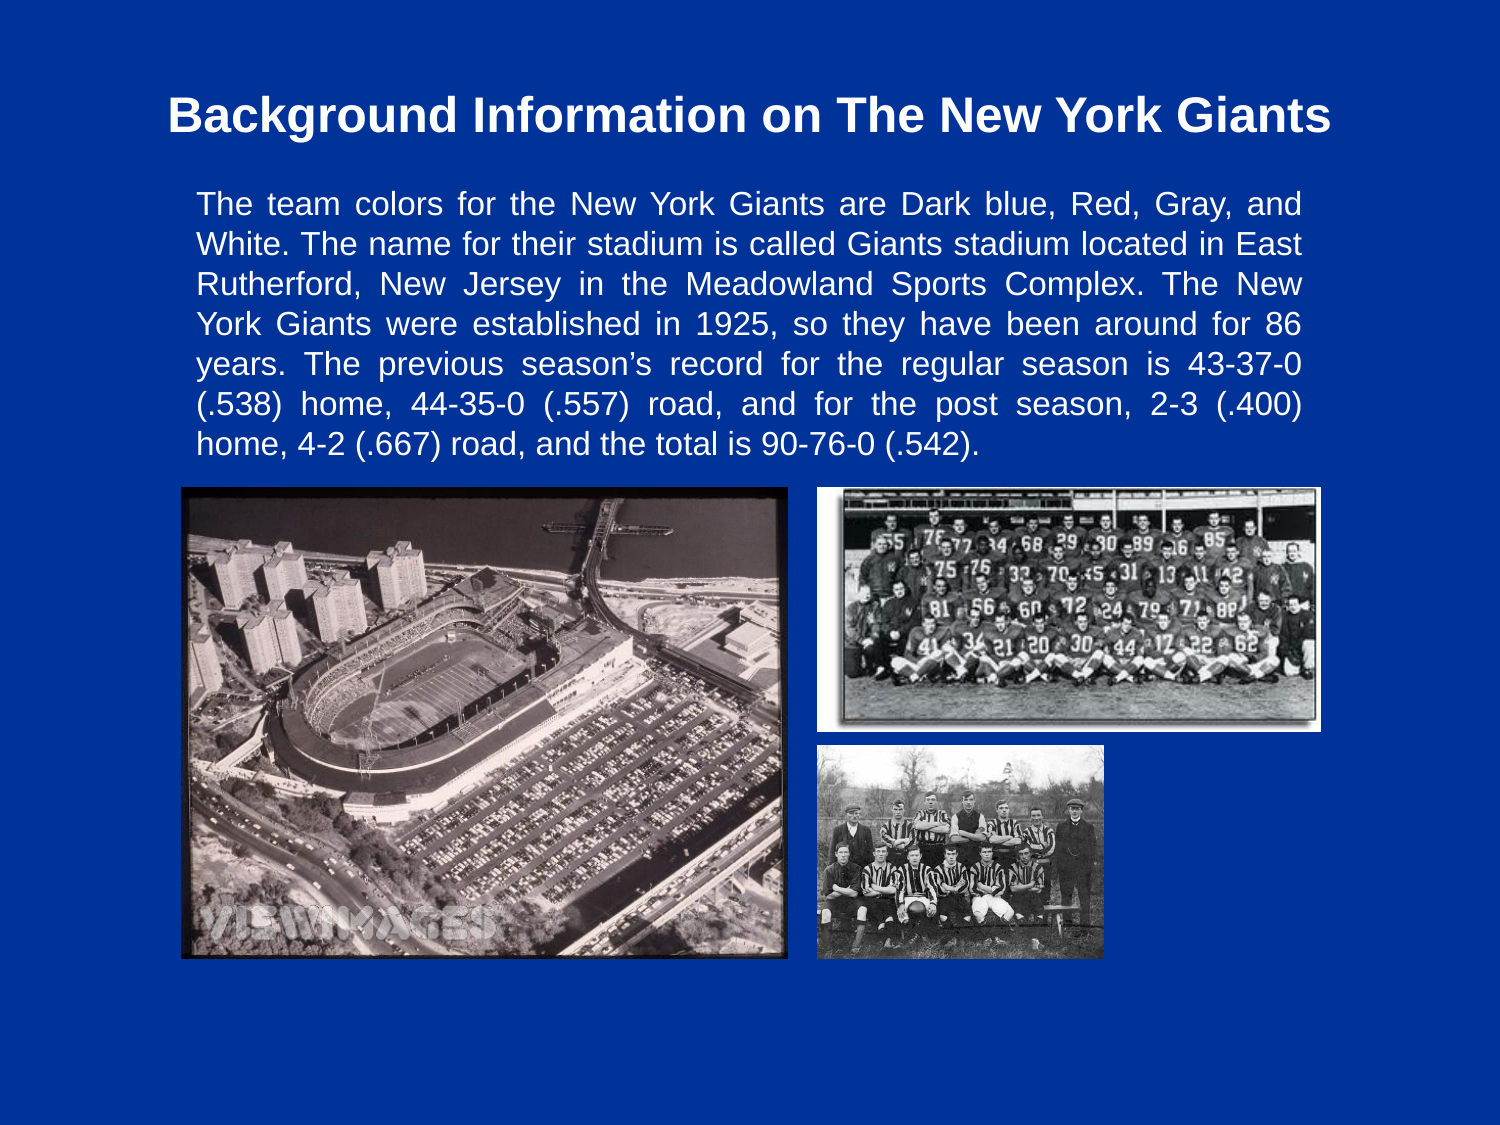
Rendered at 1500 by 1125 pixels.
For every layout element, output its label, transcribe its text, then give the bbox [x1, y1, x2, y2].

picture [180, 487, 788, 960]
text_box Background Information on The New York Giants [0, 74, 1500, 150]
text_box The team colors for the New York Giants are Dark blue, Red, Gray, and White. The name for their stadium is called Giants stadium located in East Rutherford, New Jersey in the Meadowland Sports Complex. The New York Giants were established in 1925, so they have been around for 86 years. The previous season’s record for the regular season is 43-37-0 (.538) home, 44-35-0 (.557) road, and for the post season, 2-3 (.400) home, 4-2 (.667) road, and the total is 90-76-0 (.542). [181, 174, 1319, 470]
picture [817, 487, 1321, 732]
picture [817, 745, 1104, 960]
